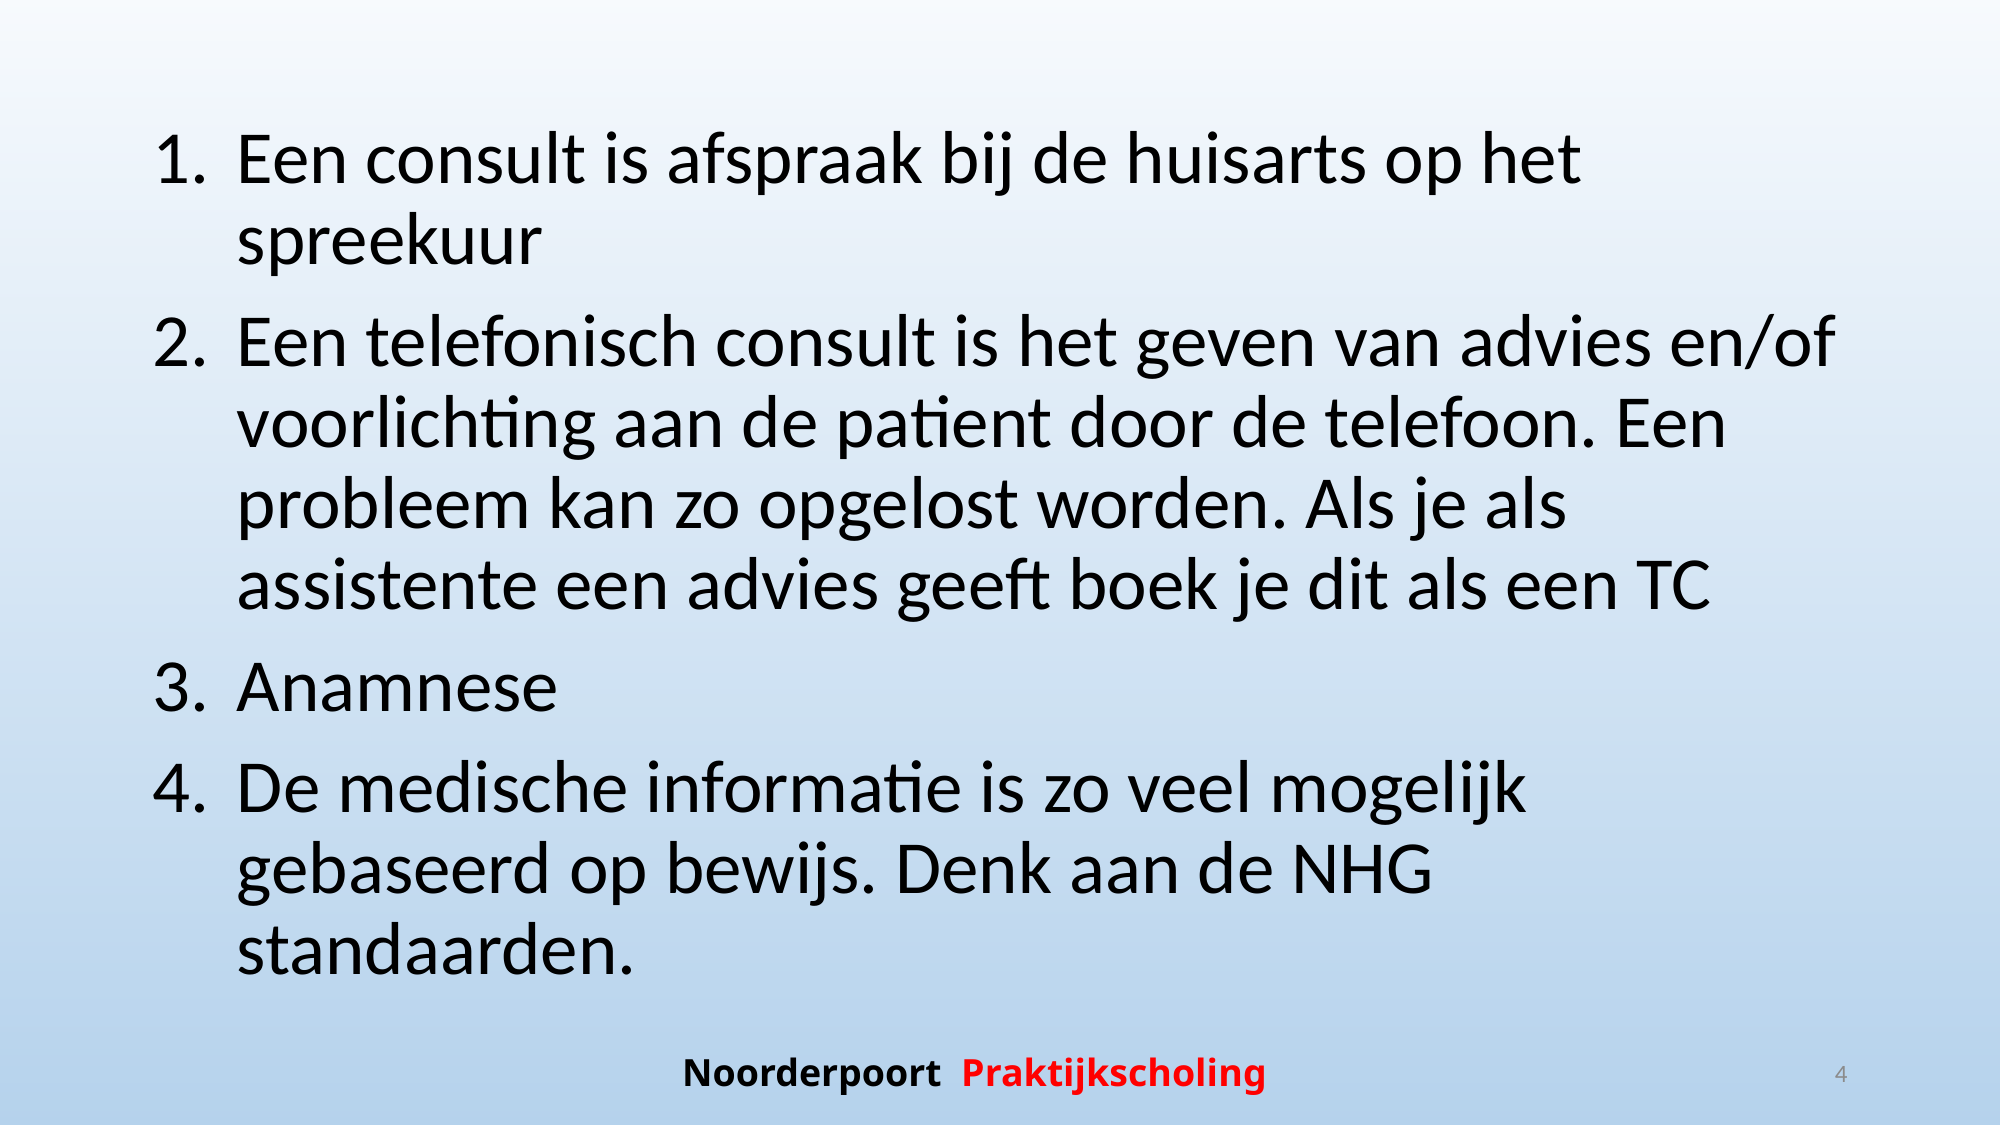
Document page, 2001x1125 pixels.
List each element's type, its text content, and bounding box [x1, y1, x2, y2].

list Een consult is afspraak bij de huisarts op het spreekuur Een telefonisch consult is het geven van advies en/of voorlichting aan de patient door de telefoon. Een probleem kan zo opgelost worden. Als je als assistente een advies geeft boek je dit als een TC Anamnese De medische informatie is zo veel mogelijk gebaseerd op bewijs. Denk aan de NHG standaarden. [137, 111, 1863, 826]
text_box Noorderpoort Praktijkscholing [667, 1041, 1312, 1102]
slide_number 4 [1412, 1042, 1863, 1103]
